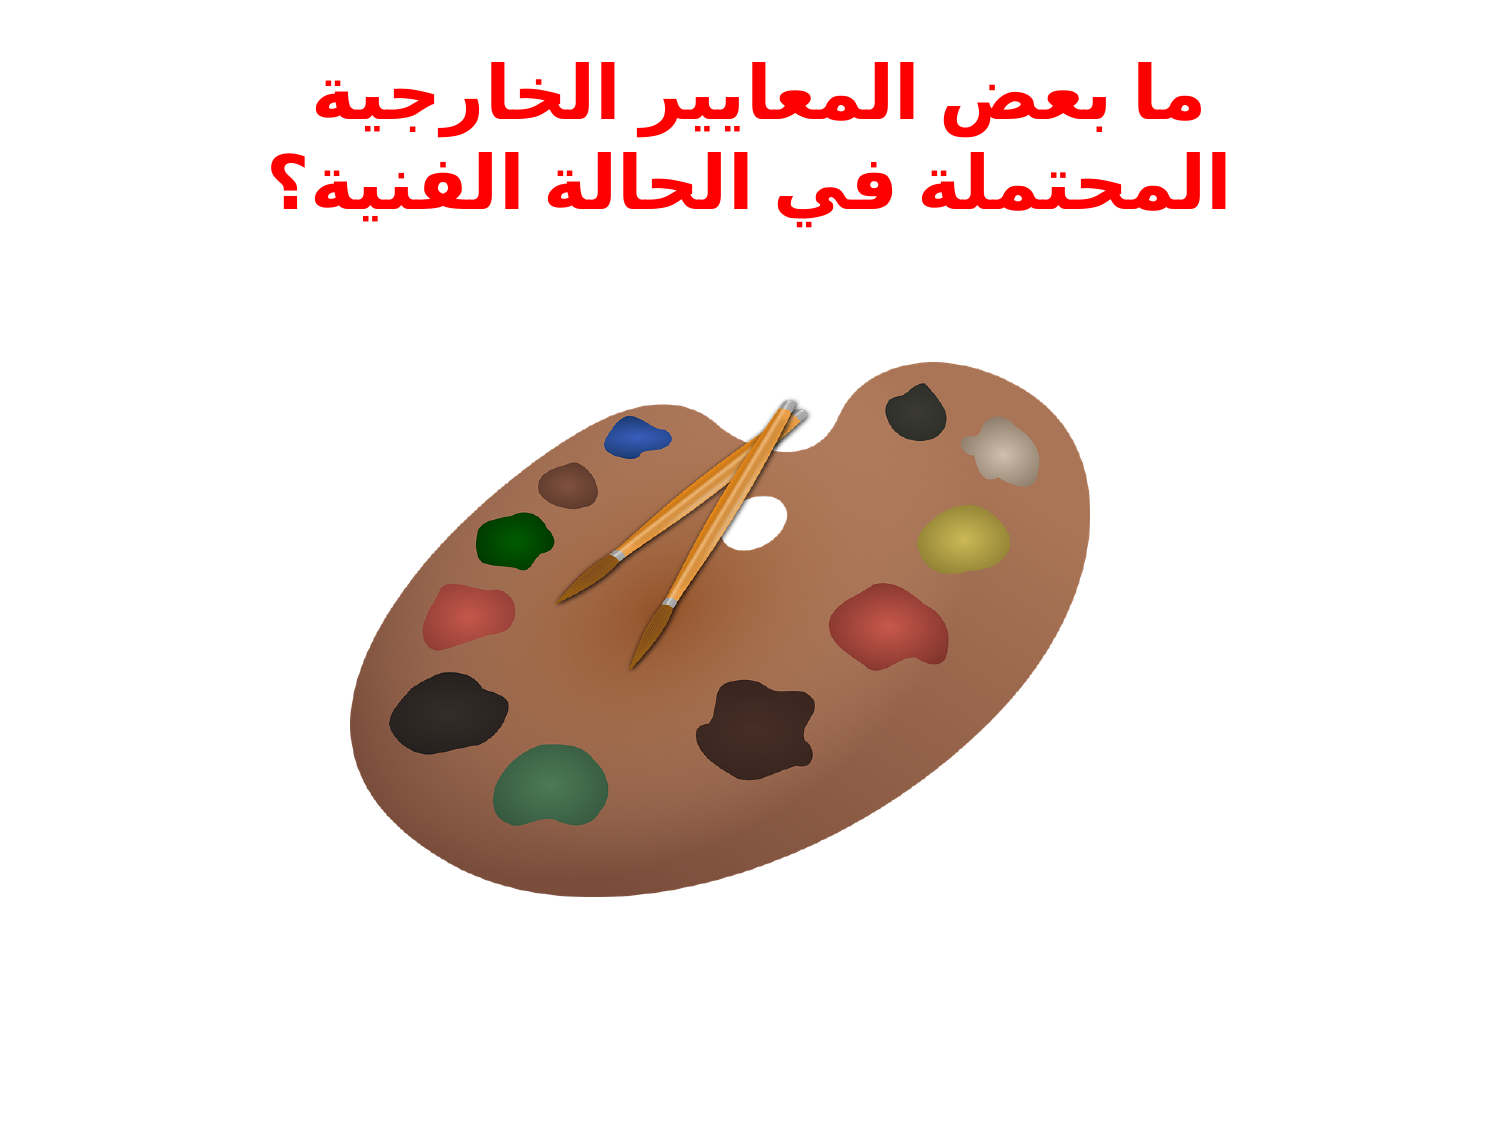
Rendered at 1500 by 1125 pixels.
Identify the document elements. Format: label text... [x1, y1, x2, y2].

text_box ما بعض المعايير الخارجية المحتملة في الحالة الفنية؟ [0, 37, 1500, 233]
picture [349, 362, 1090, 898]
